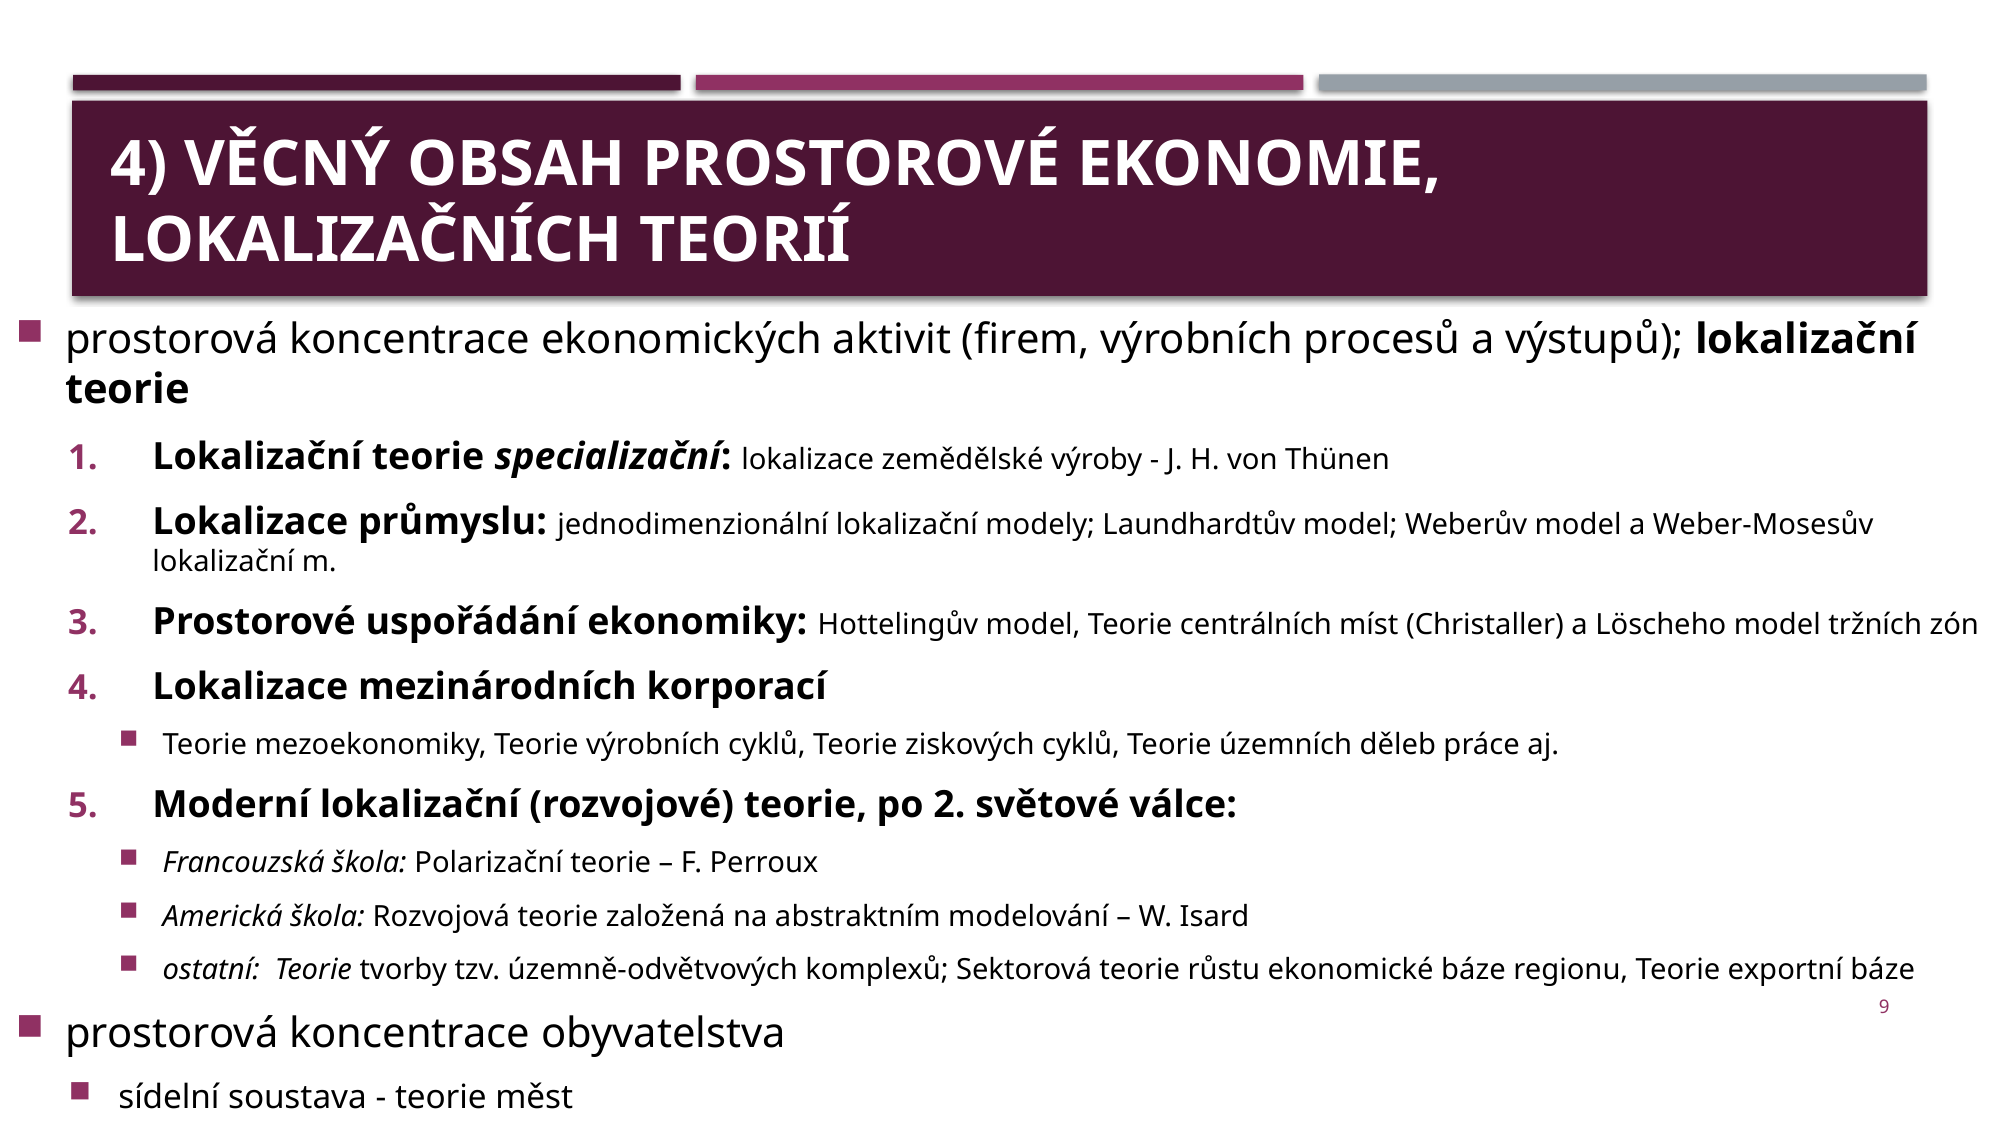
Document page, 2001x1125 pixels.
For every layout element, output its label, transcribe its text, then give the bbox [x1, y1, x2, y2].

list prostorová koncentrace ekonomických aktivit (firem, výrobních procesů a výstupů); lokalizační teorie Lokalizační teorie specializační: lokalizace zemědělské výroby - J. H. von Thünen Lokalizace průmyslu: jednodimenzionální lokalizační modely; Laundhardtův model; Weberův model a Weber-Mosesův lokalizační m. Prostorové uspořádání ekonomiky: Hottelingův model, Teorie centrálních míst (Christaller) a Löscheho model tržních zón Lokalizace mezinárodních korporací Teorie mezoekonomiky, Teorie výrobních cyklů, Teorie ziskových cyklů, Teorie územních děleb práce aj. Moderní lokalizační (rozvojové) teorie, po 2. světové válce: Francouzská škola: Polarizační teorie – F. Perroux Americká škola: Rozvojová teorie založená na abstraktním modelování – W. Isard ostatní: Teorie tvorby tzv. územně-odvětvových komplexů; Sektorová teorie růstu ekonomické báze regionu, Teorie exportní báze prostorová koncentrace obyvatelstva sídelní soustava - teorie měst prostorový pohyb obyvatel - migrační teorie [0, 304, 2000, 1108]
slide_number 9 [1732, 977, 1905, 1037]
title 4) VĚCNÝ OBSAH PROSTOROVÉ EKONOMIE, lokalizačních teorií [95, 115, 1905, 282]
